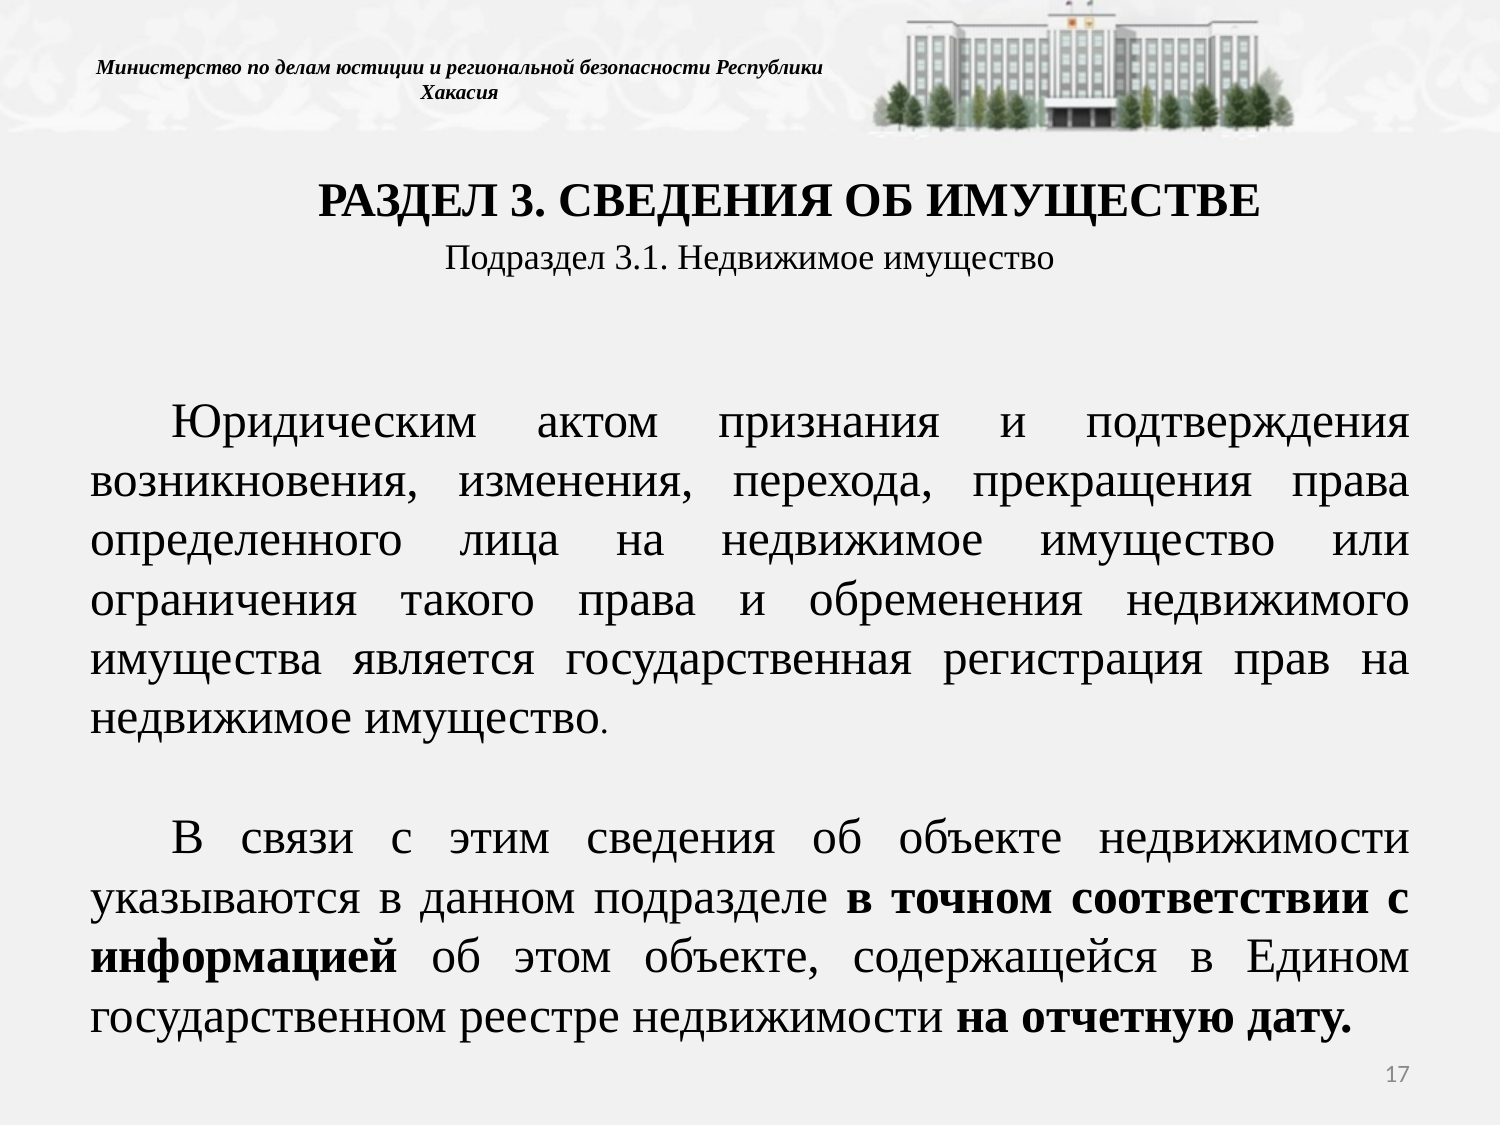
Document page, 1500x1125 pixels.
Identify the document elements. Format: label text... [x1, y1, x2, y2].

picture [0, 0, 1500, 1125]
slide_number 17 [1074, 1042, 1425, 1103]
title Министерство по делам юстиции и региональной безопасности Республики Хакасия [75, 45, 845, 138]
list РАЗДЕЛ 3. СВЕДЕНИЯ ОБ ИМУЩЕСТВЕ Подраздел 3.1. Недвижимое имущество Юридическим актом признания и подтверждения возникновения, изменения, перехода, прекращения права определенного лица на недвижимое имущество или ограничения такого права и обременения недвижимого имущества является государственная регистрация прав на недвижимое имущество. В связи с этим сведения об объекте недвижимости указываются в данном подразделе в точном соответствии с информацией об этом объекте, содержащейся в Едином государственном реестре недвижимости на отчетную дату. [75, 160, 1425, 1059]
